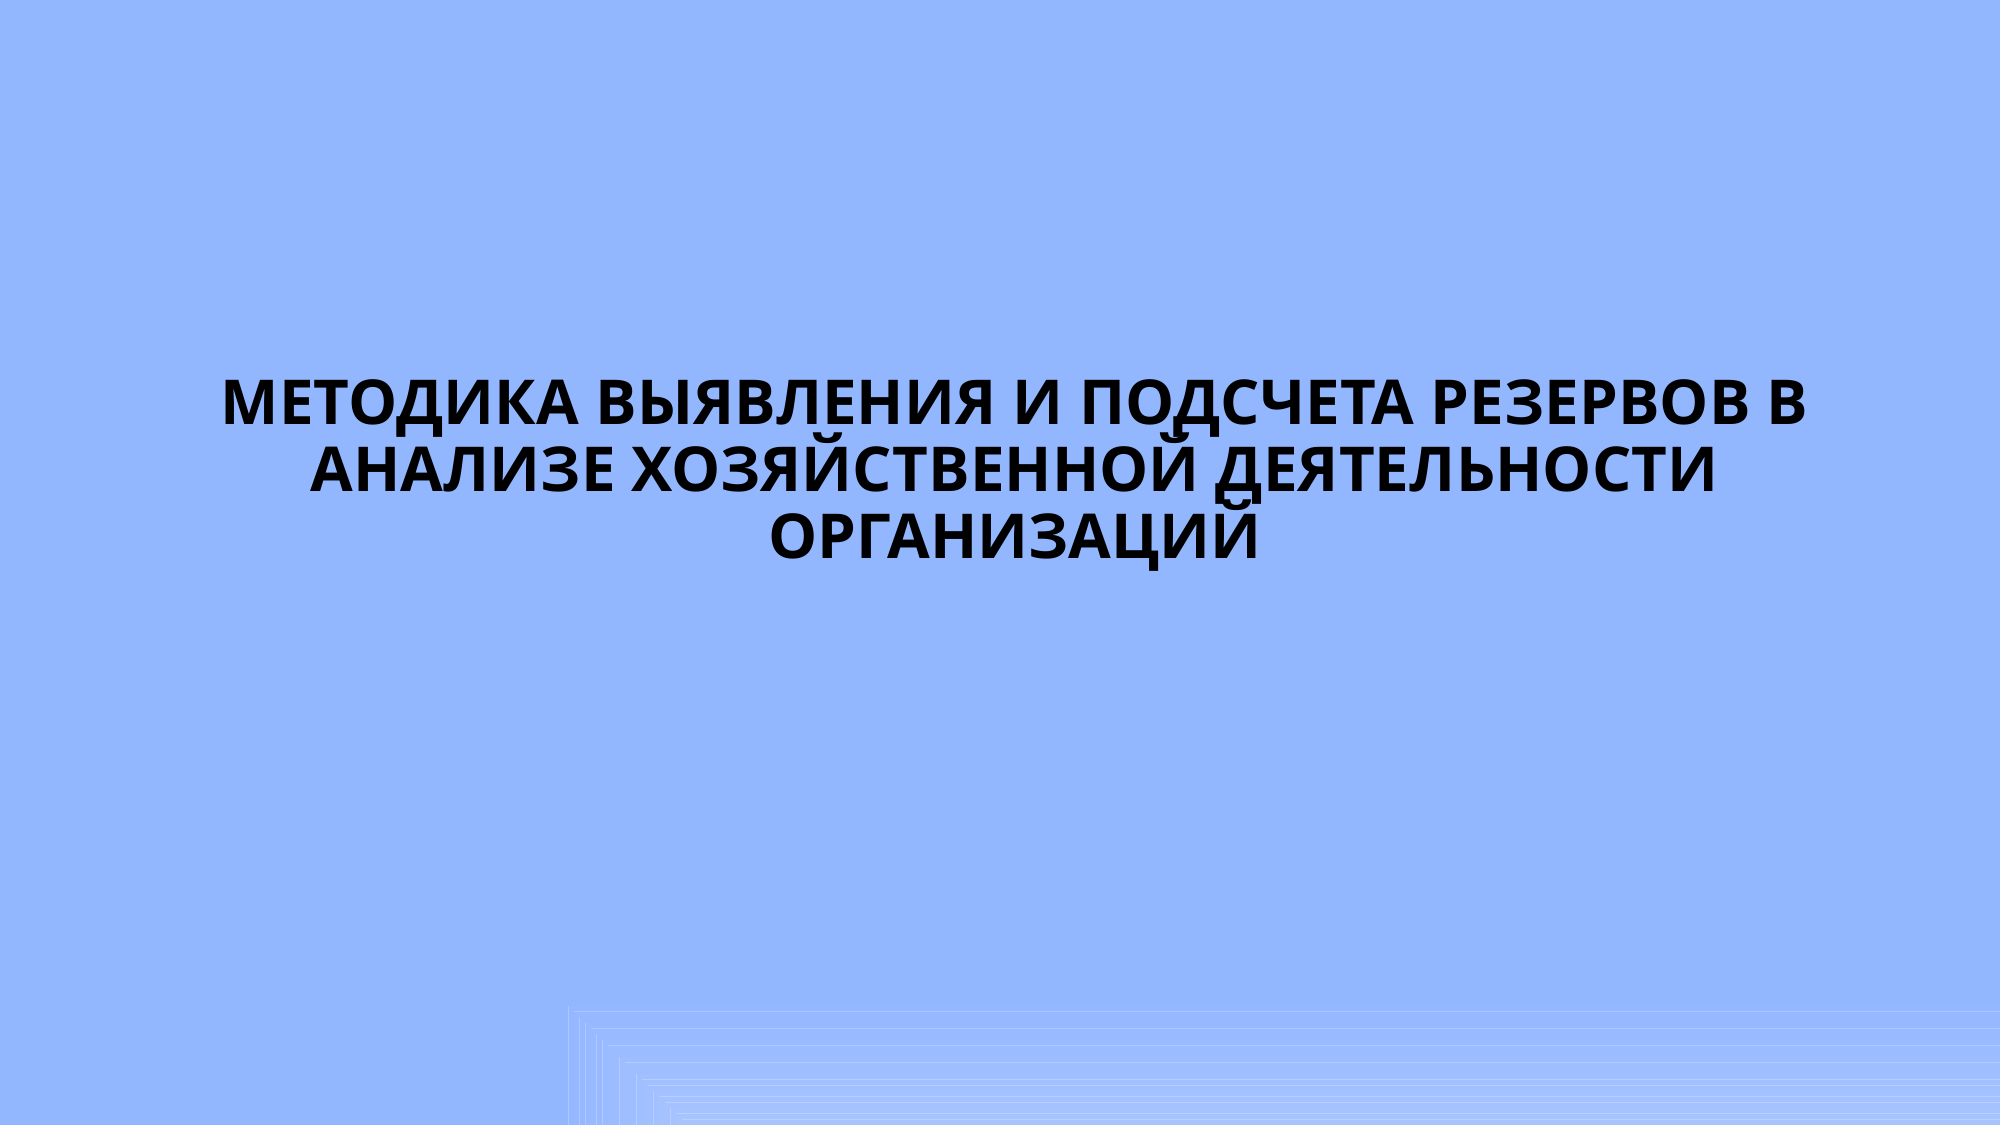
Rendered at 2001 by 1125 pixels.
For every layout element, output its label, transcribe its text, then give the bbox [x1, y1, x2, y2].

title МЕТОДИКА ВЫЯВЛЕНИЯ И ПОДСЧЕТА РЕЗЕРВОВ В АНАЛИЗЕ ХОЗЯЙСТВЕННОЙ ДЕЯТЕЛЬНОСТИ ОРГАНИЗАЦИЙ [152, 362, 1878, 581]
